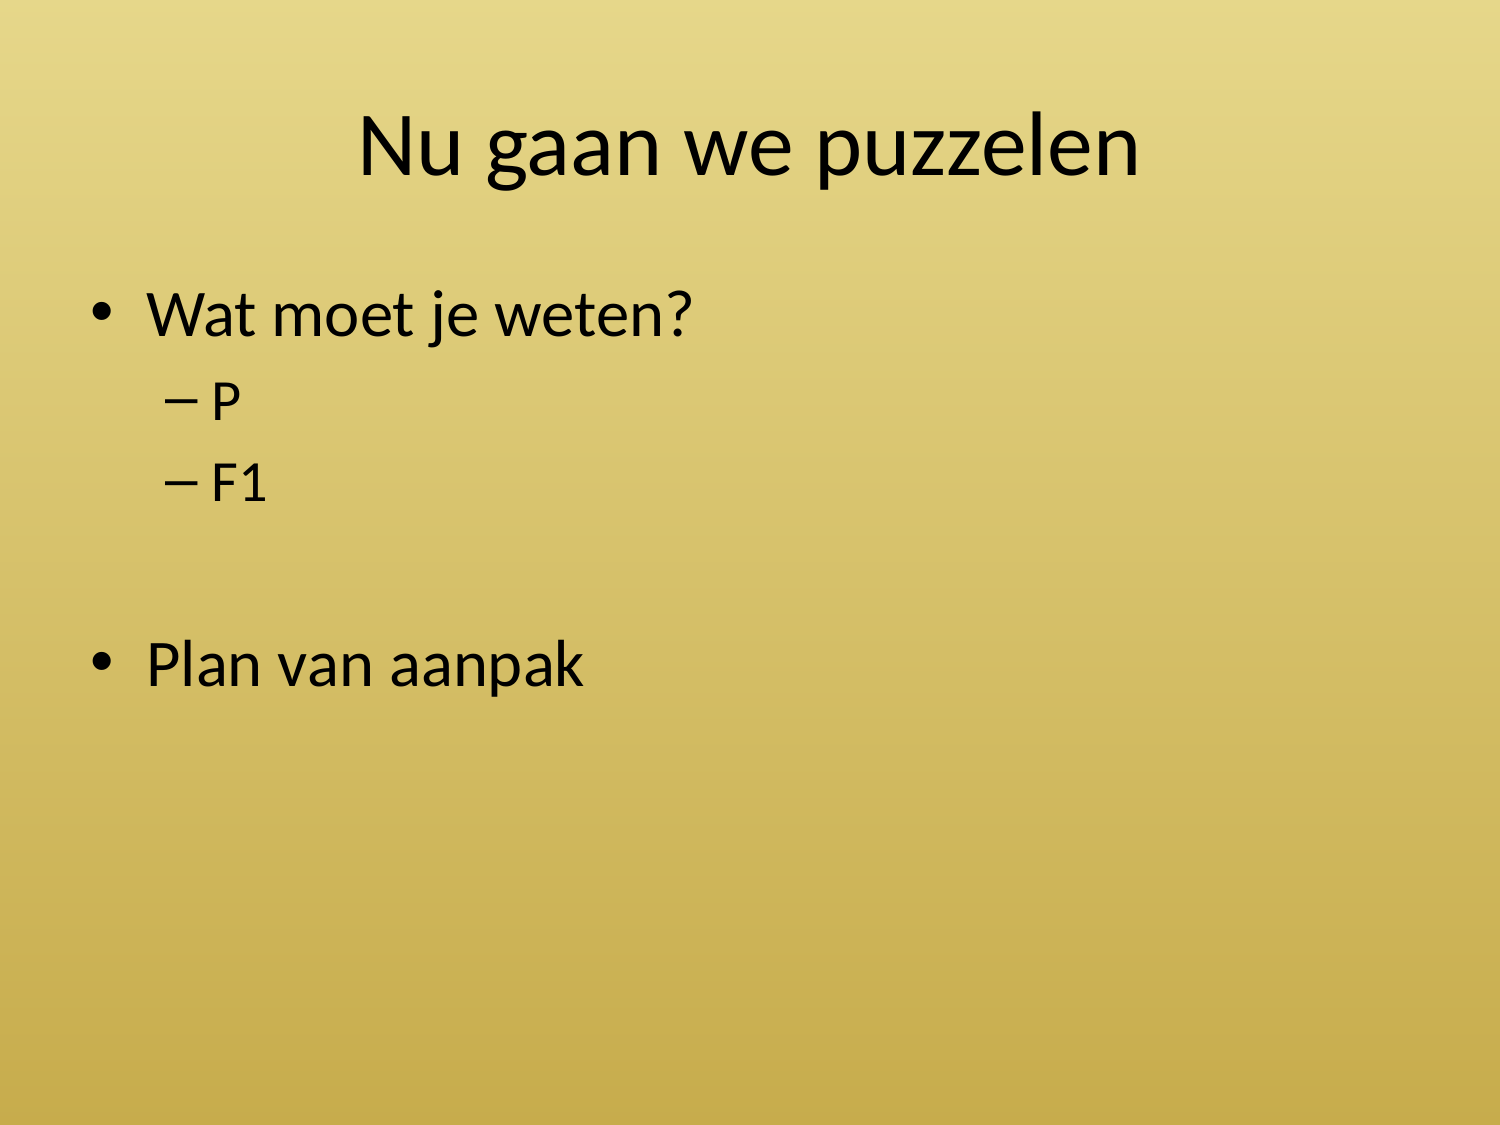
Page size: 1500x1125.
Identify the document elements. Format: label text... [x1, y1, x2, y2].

title Nu gaan we puzzelen [75, 45, 1425, 233]
list Wat moet je weten? P F1 Plan van aanpak [75, 262, 1425, 1005]
